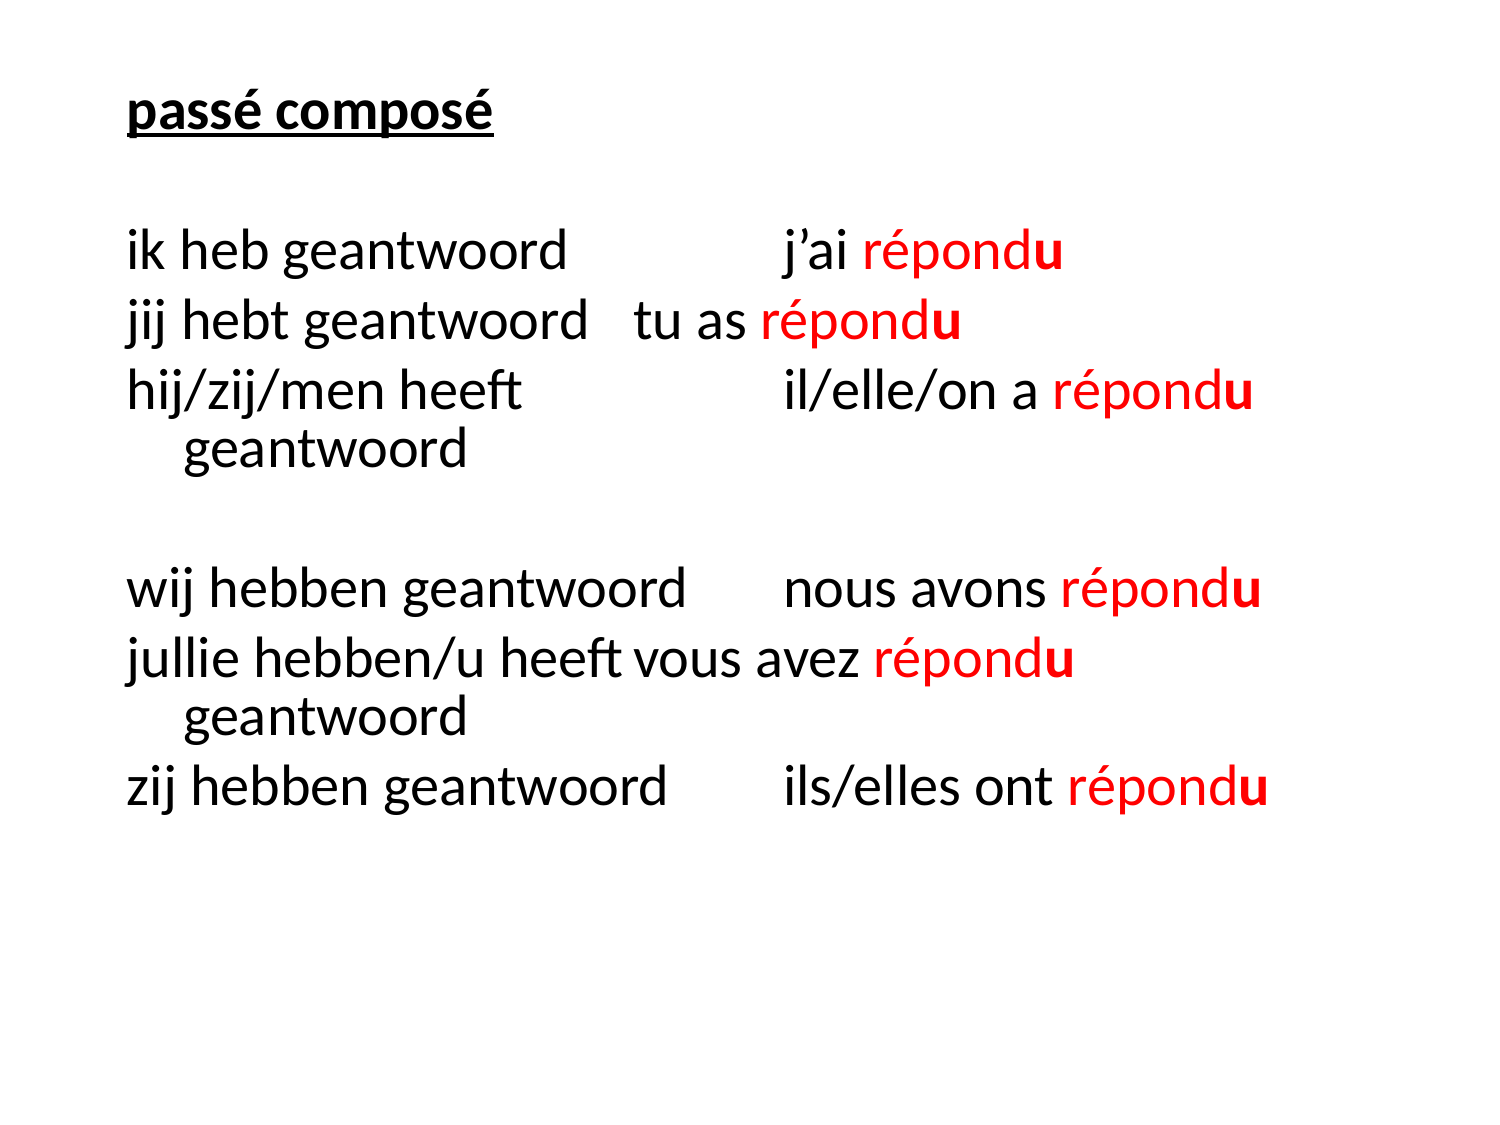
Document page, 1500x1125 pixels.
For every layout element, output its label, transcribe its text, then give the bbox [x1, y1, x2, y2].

text_box passé composé ik heb geantwoord j’ai répondu jij hebt geantwoord tu as répondu hij/zij/men heeft il/elle/on a répondu geantwoord wij hebben geantwoord nous avons répondu jullie hebben/u heeft vous avez répondu geantwoord zij hebben geantwoord ils/elles ont répondu [112, 78, 1424, 1024]
